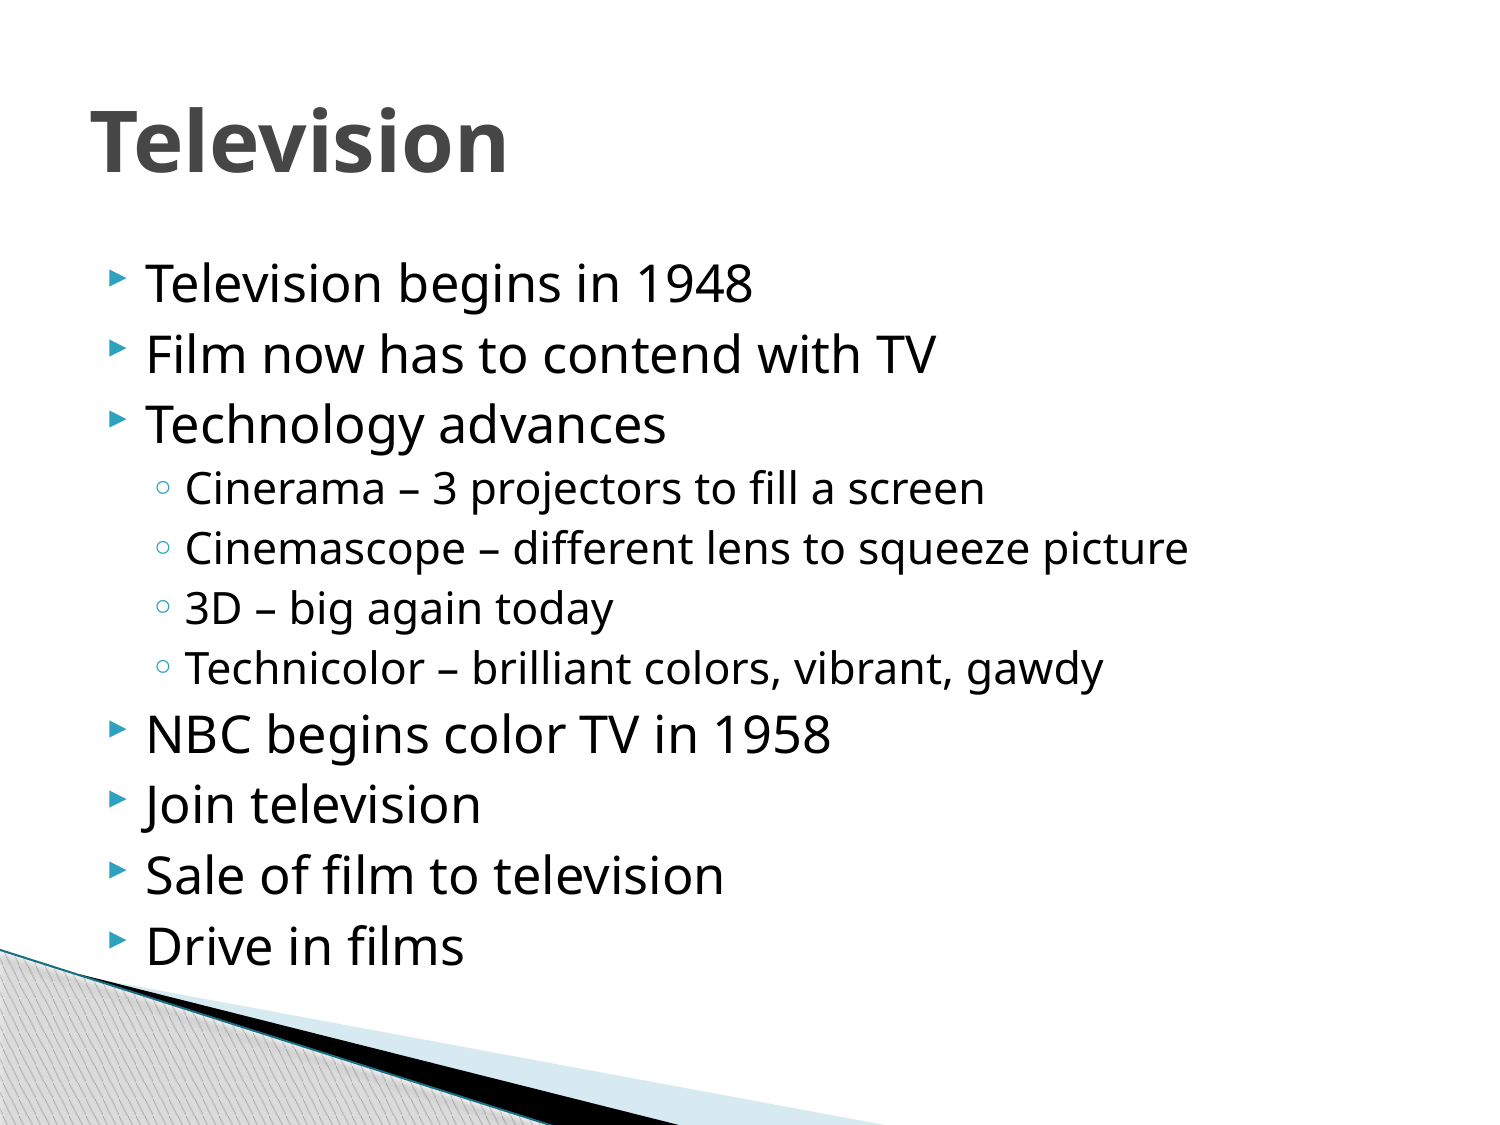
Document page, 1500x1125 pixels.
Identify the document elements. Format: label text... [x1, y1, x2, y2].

list Television begins in 1948 Film now has to contend with TV Technology advances Cinerama – 3 projectors to fill a screen Cinemascope – different lens to squeeze picture 3D – big again today Technicolor – brilliant colors, vibrant, gawdy NBC begins color TV in 1958 Join television Sale of film to television Drive in films [75, 243, 1425, 986]
title Television [75, 45, 1425, 233]
